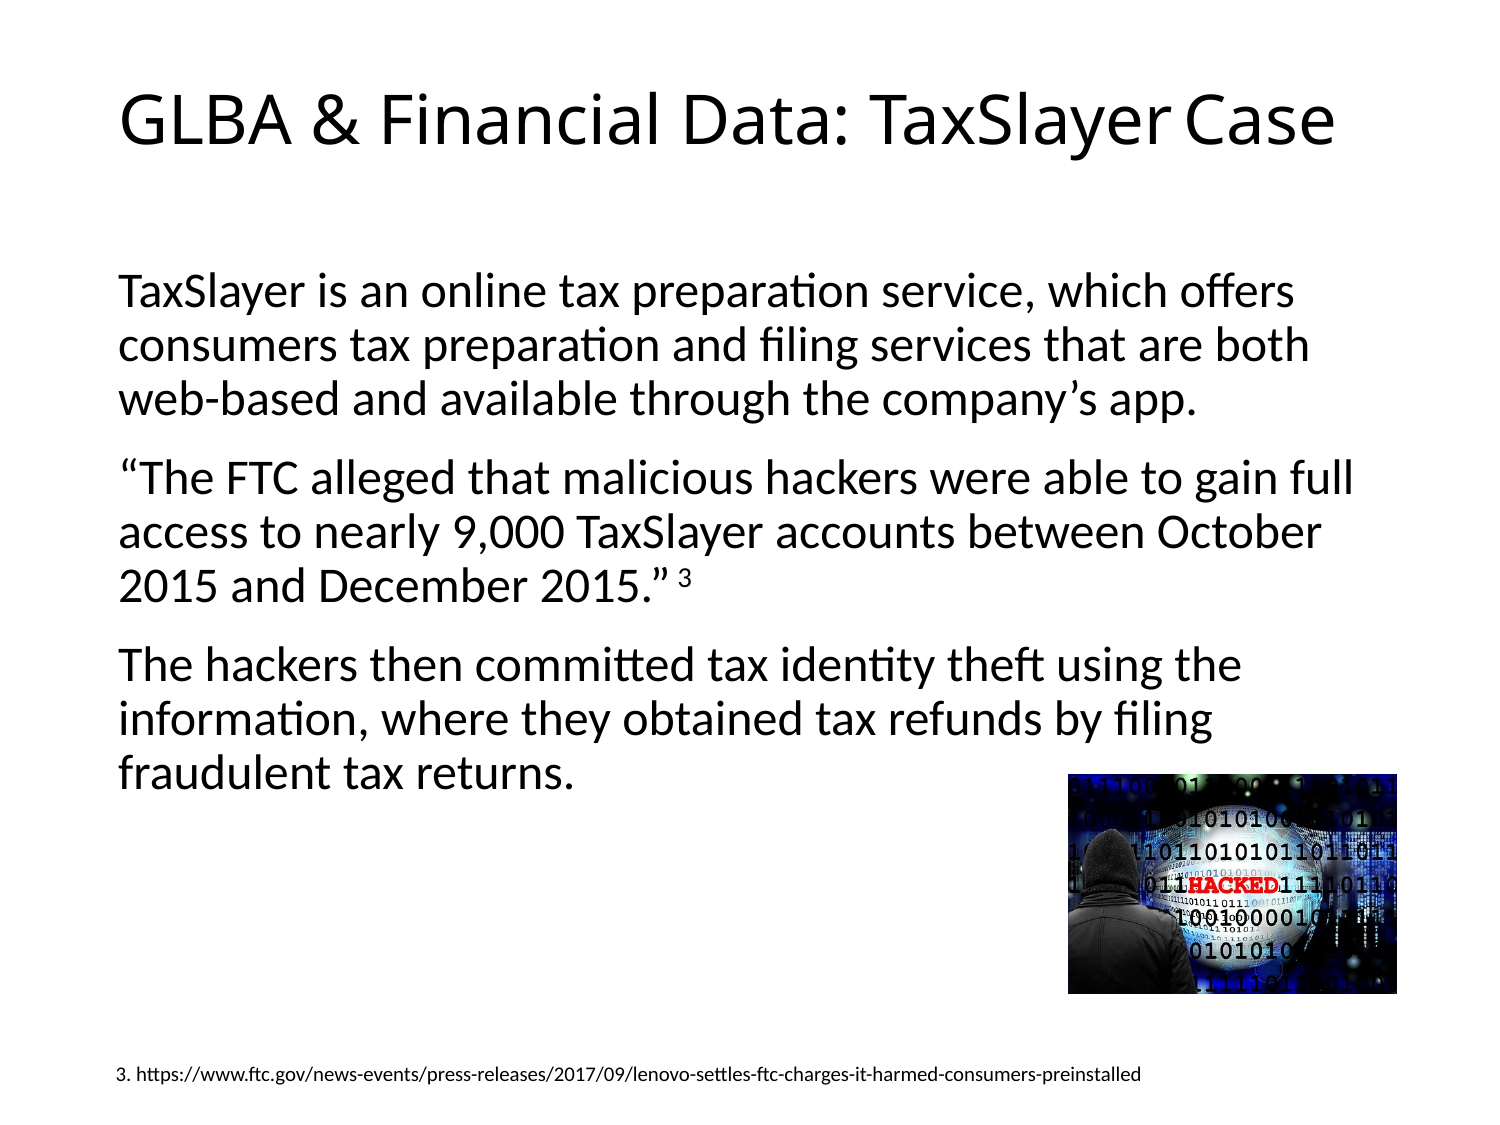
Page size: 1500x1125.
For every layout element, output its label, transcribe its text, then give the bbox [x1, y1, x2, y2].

list TaxSlayer is an online tax preparation service, which offers consumers tax preparation and filing services that are both web-based and available through the company’s app. “The FTC alleged that malicious hackers were able to gain full access to nearly 9,000 TaxSlayer accounts between October 2015 and December 2015.” 3 The hackers then committed tax identity theft using the information, where they obtained tax refunds by filing fraudulent tax returns. [102, 256, 1398, 1019]
text_box 3. https://www.ftc.gov/news-events/press-releases/2017/09/lenovo-settles-ftc-charges-it-harmed-consumers-preinstalled [100, 1053, 1439, 1093]
title GLBA & Financial Data: TaxSlayer Case [102, 13, 1398, 232]
picture [1068, 774, 1397, 994]
